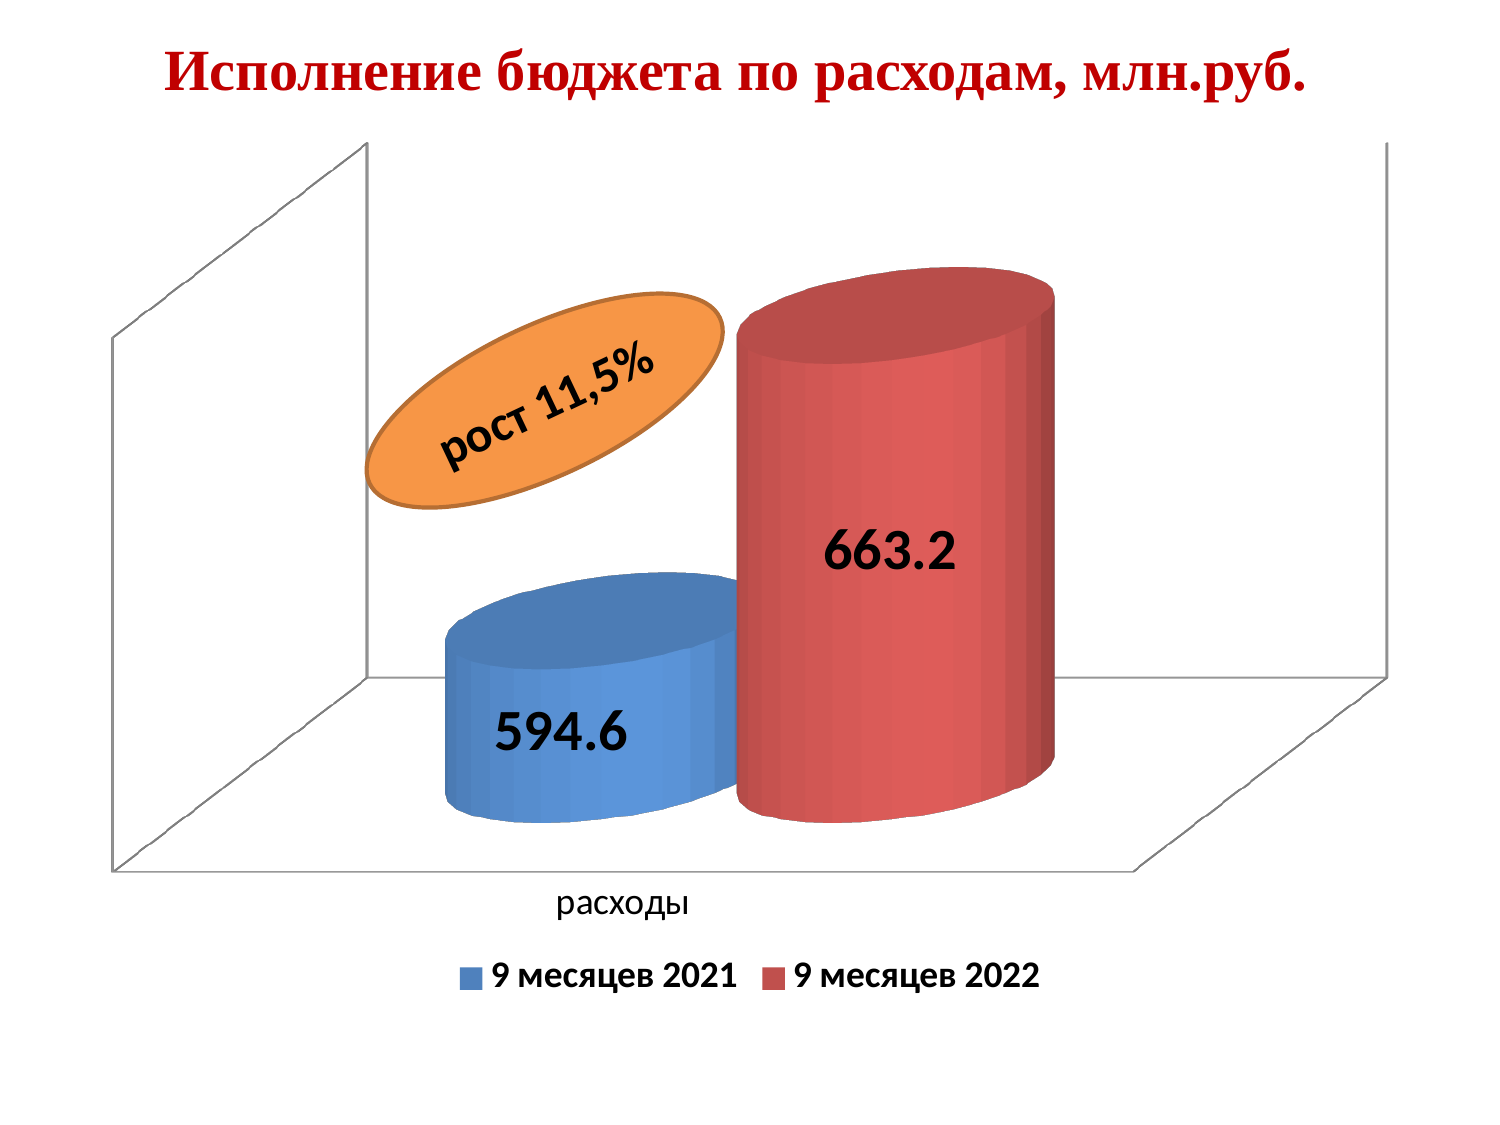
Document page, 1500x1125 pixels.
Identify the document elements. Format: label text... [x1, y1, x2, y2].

text_box Исполнение бюджета по расходам, млн.руб. [149, 24, 1441, 125]
chart [74, 124, 1426, 1006]
